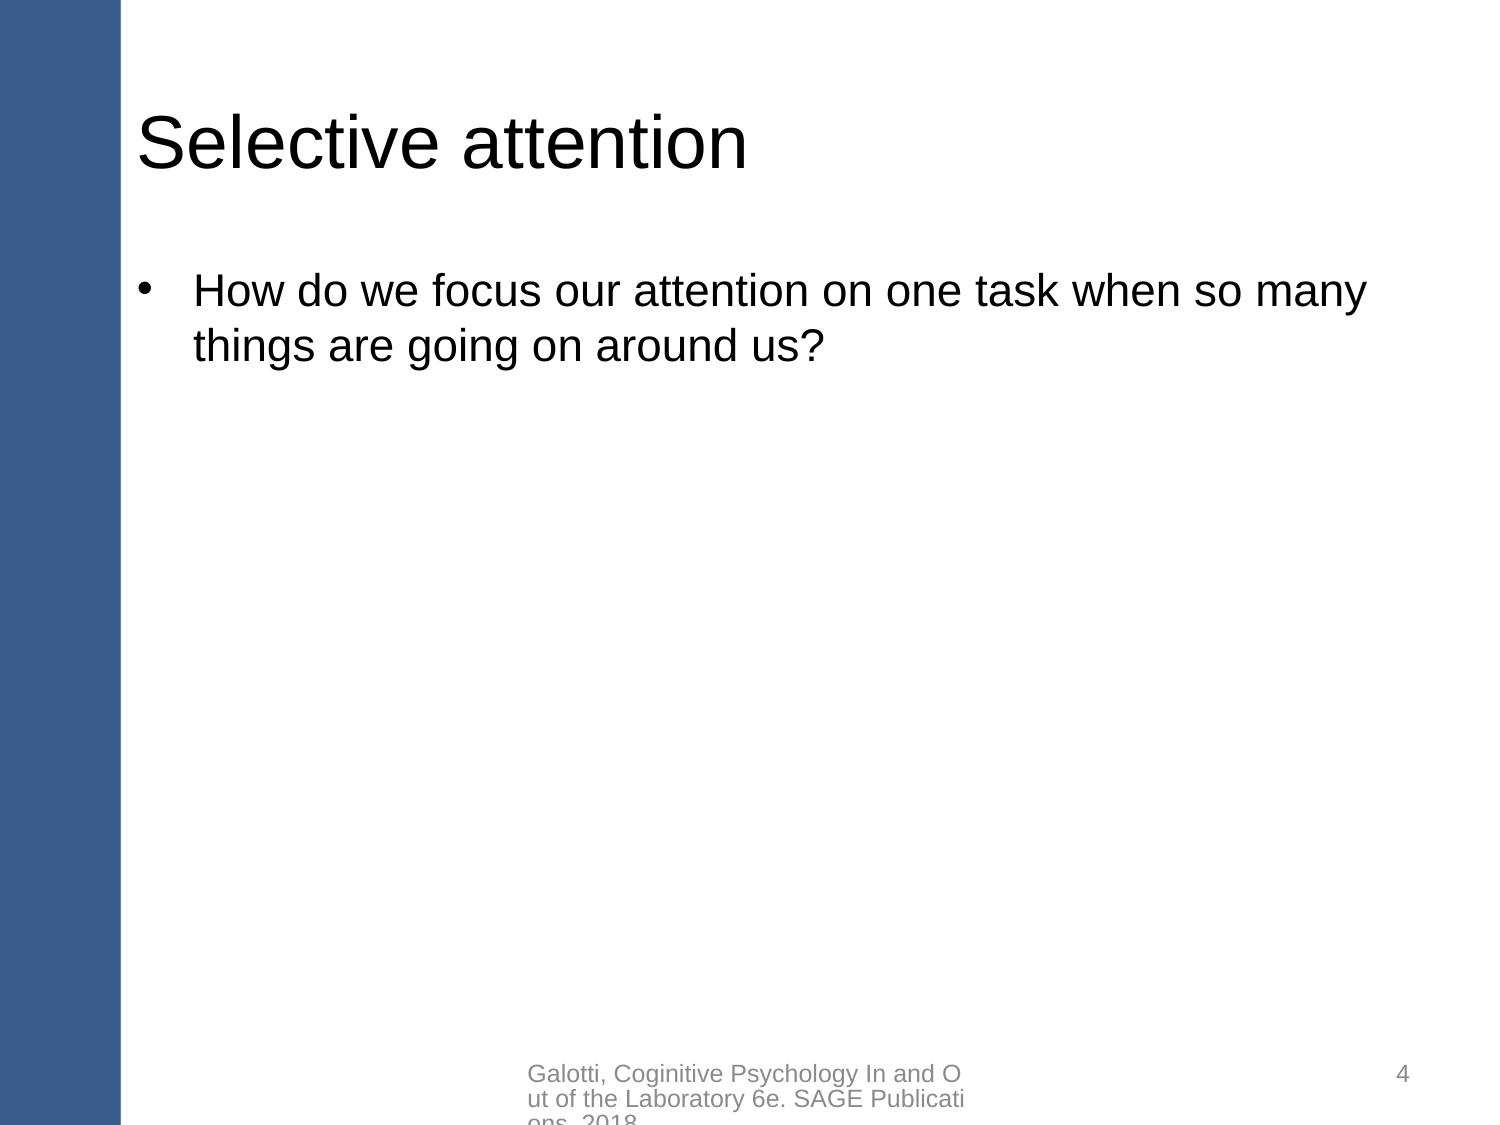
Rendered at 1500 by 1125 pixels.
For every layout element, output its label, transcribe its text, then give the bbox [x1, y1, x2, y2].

slide_number 4 [1074, 1042, 1425, 1103]
picture [0, 0, 1500, 1125]
title Selective attention [121, 45, 1472, 233]
footer Galotti, Coginitive Psychology In and Out of the Laboratory 6e. SAGE Publications, 2018. [512, 1042, 988, 1103]
list How do we focus our attention on one task when so many things are going on around us? [121, 253, 1472, 996]
